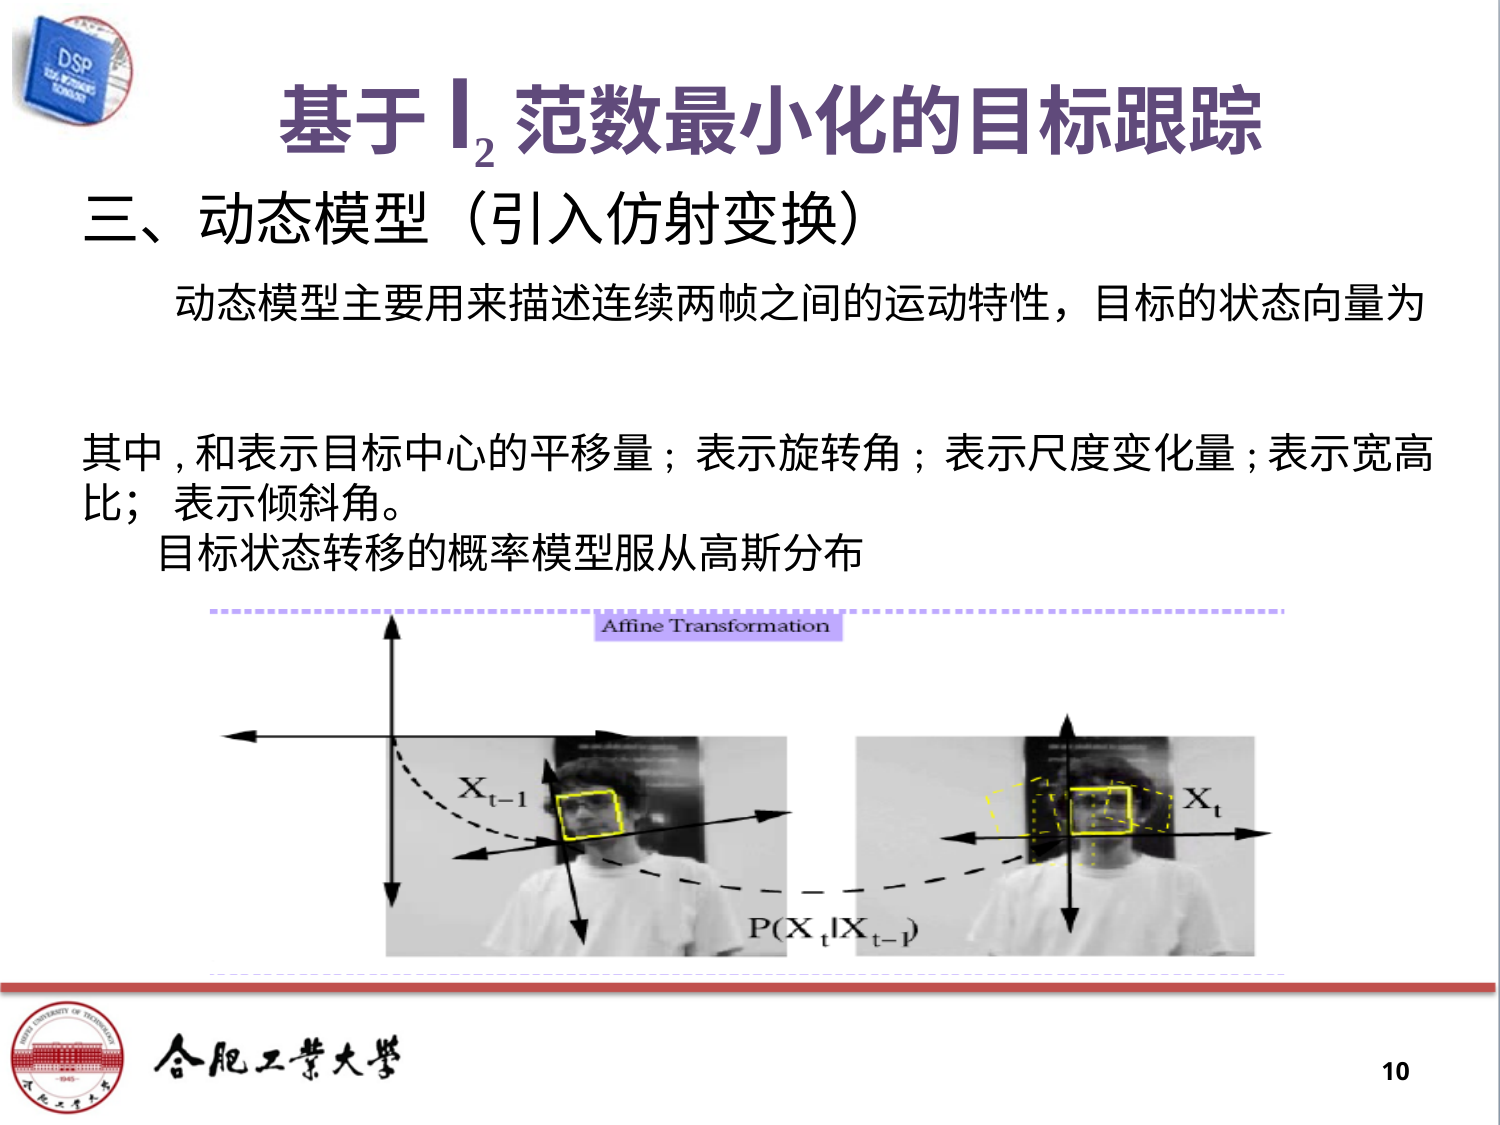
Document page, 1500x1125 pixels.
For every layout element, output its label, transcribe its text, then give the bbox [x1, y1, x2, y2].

picture [0, 0, 1500, 1125]
text_box 基于l2范数最小化的目标跟踪 [263, 49, 1288, 184]
slide_number 10 [1074, 1042, 1425, 1103]
